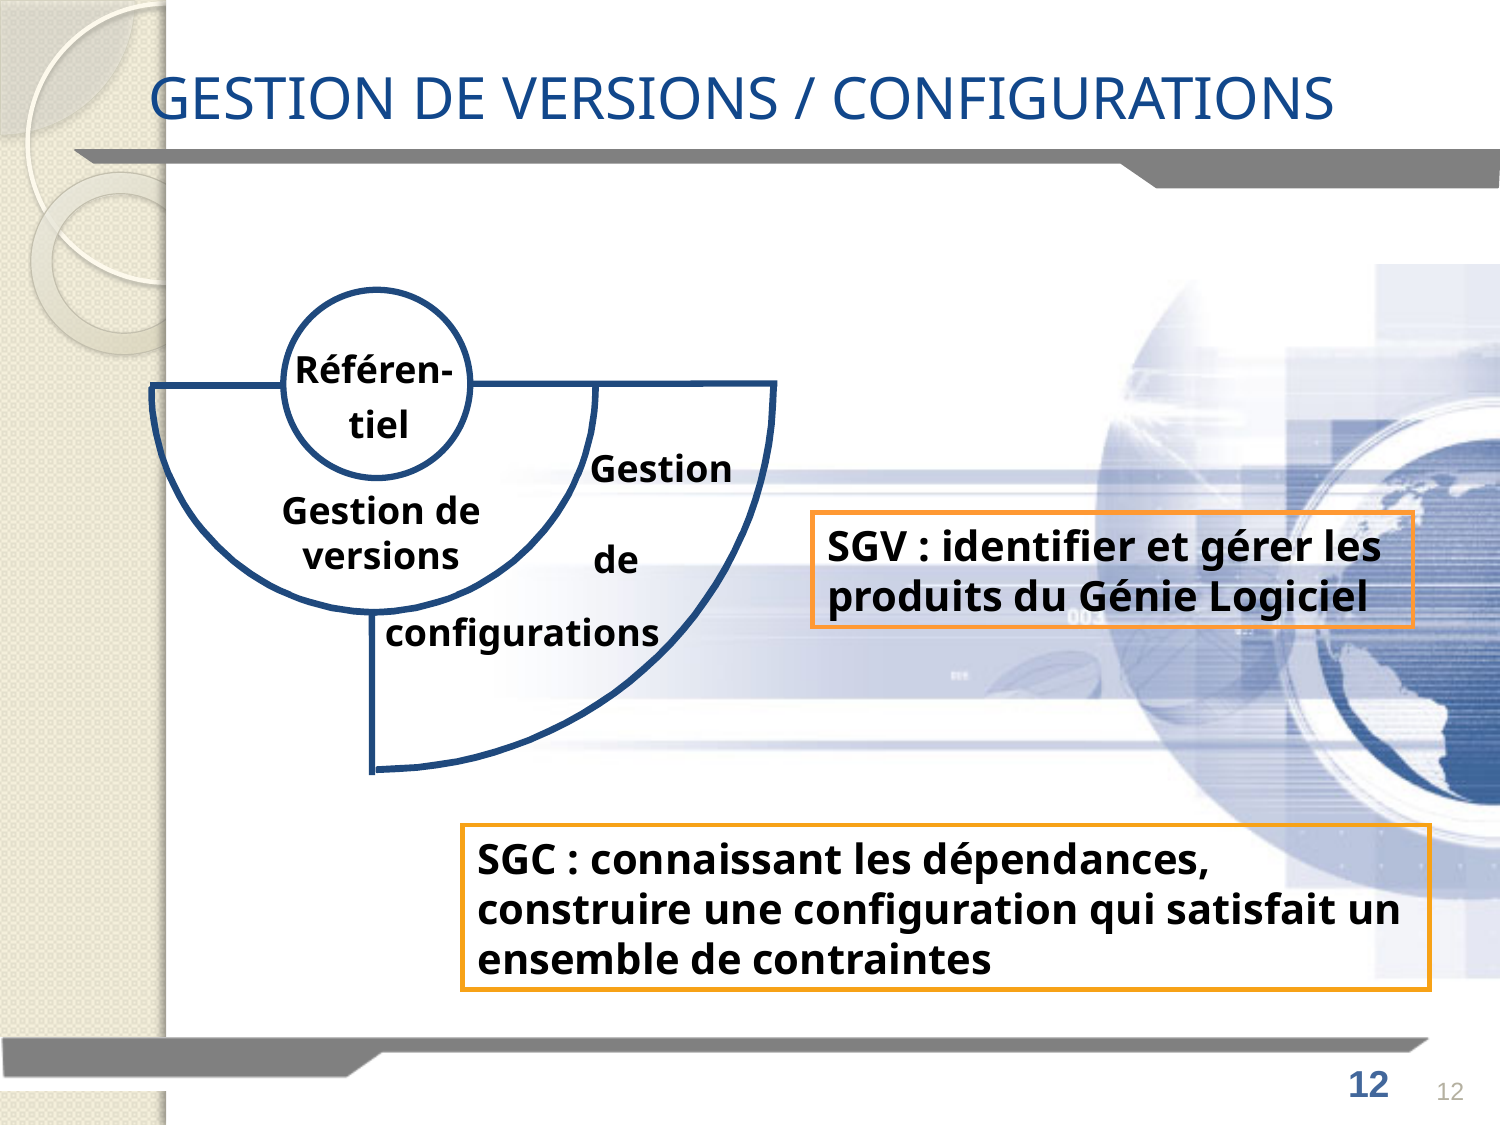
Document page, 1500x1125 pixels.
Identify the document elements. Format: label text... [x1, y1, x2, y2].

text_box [149, 387, 599, 615]
text_box Référen- [294, 346, 454, 384]
text_box SGV : identifier et gérer les produits du Génie Logiciel [812, 512, 1413, 628]
picture [0, 1037, 1413, 1091]
text_box SGC : connaissant les dépendances, construire une configuration qui satisfait un ensemble de contraintes [462, 825, 1430, 990]
text_box configurations [384, 608, 661, 654]
text_box Gestion [604, 445, 734, 491]
title GESTION DE VERSIONS / CONFIGURATIONS [133, 37, 1500, 156]
text_box [376, 385, 776, 773]
slide_number 12 [1413, 1034, 1488, 1113]
text_box de [604, 535, 640, 581]
text_box [283, 289, 471, 384]
picture [318, 264, 1500, 1025]
